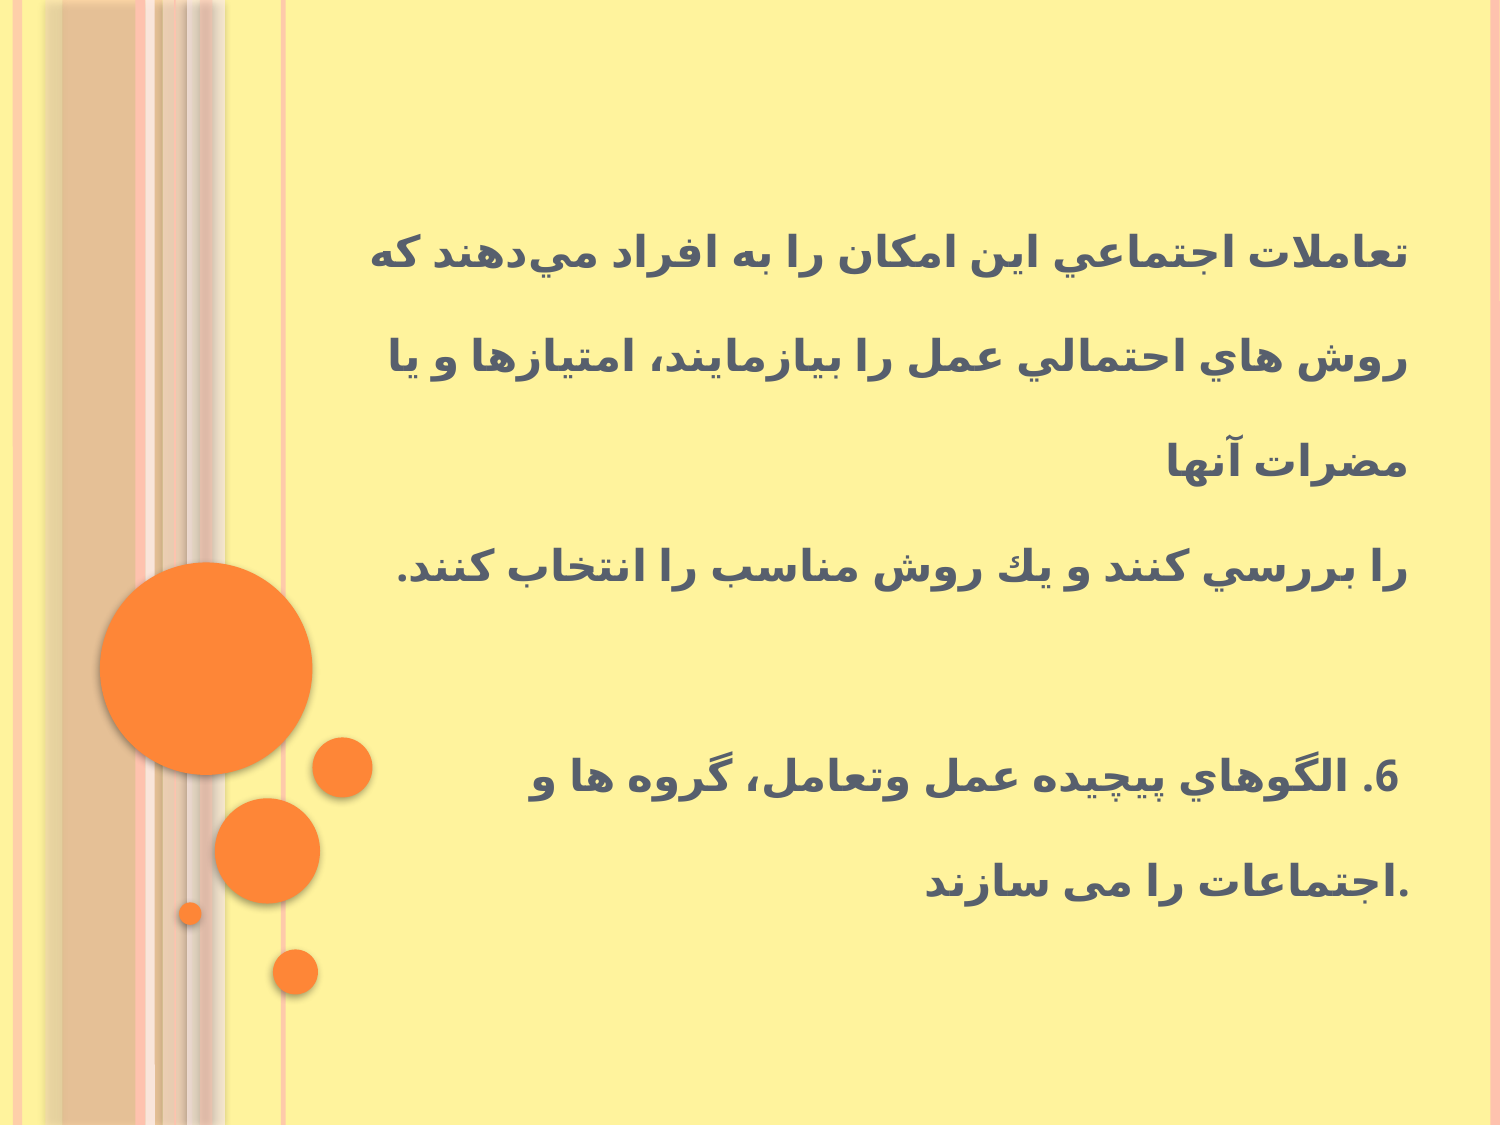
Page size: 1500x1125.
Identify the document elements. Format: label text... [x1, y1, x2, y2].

title تعاملات اجتماعي اين امكان را به افراد مي‌دهند كه روش هاي احتمالي عمل را بيازمايند، امتيازها و يا مضرات آنها را بررسي كنند و يك روش مناسب را انتخاب كنند. 6. الگوهاي پيچيده عمل وتعامل، گروه ها و اجتماعات را می سازند. [312, 162, 1425, 913]
